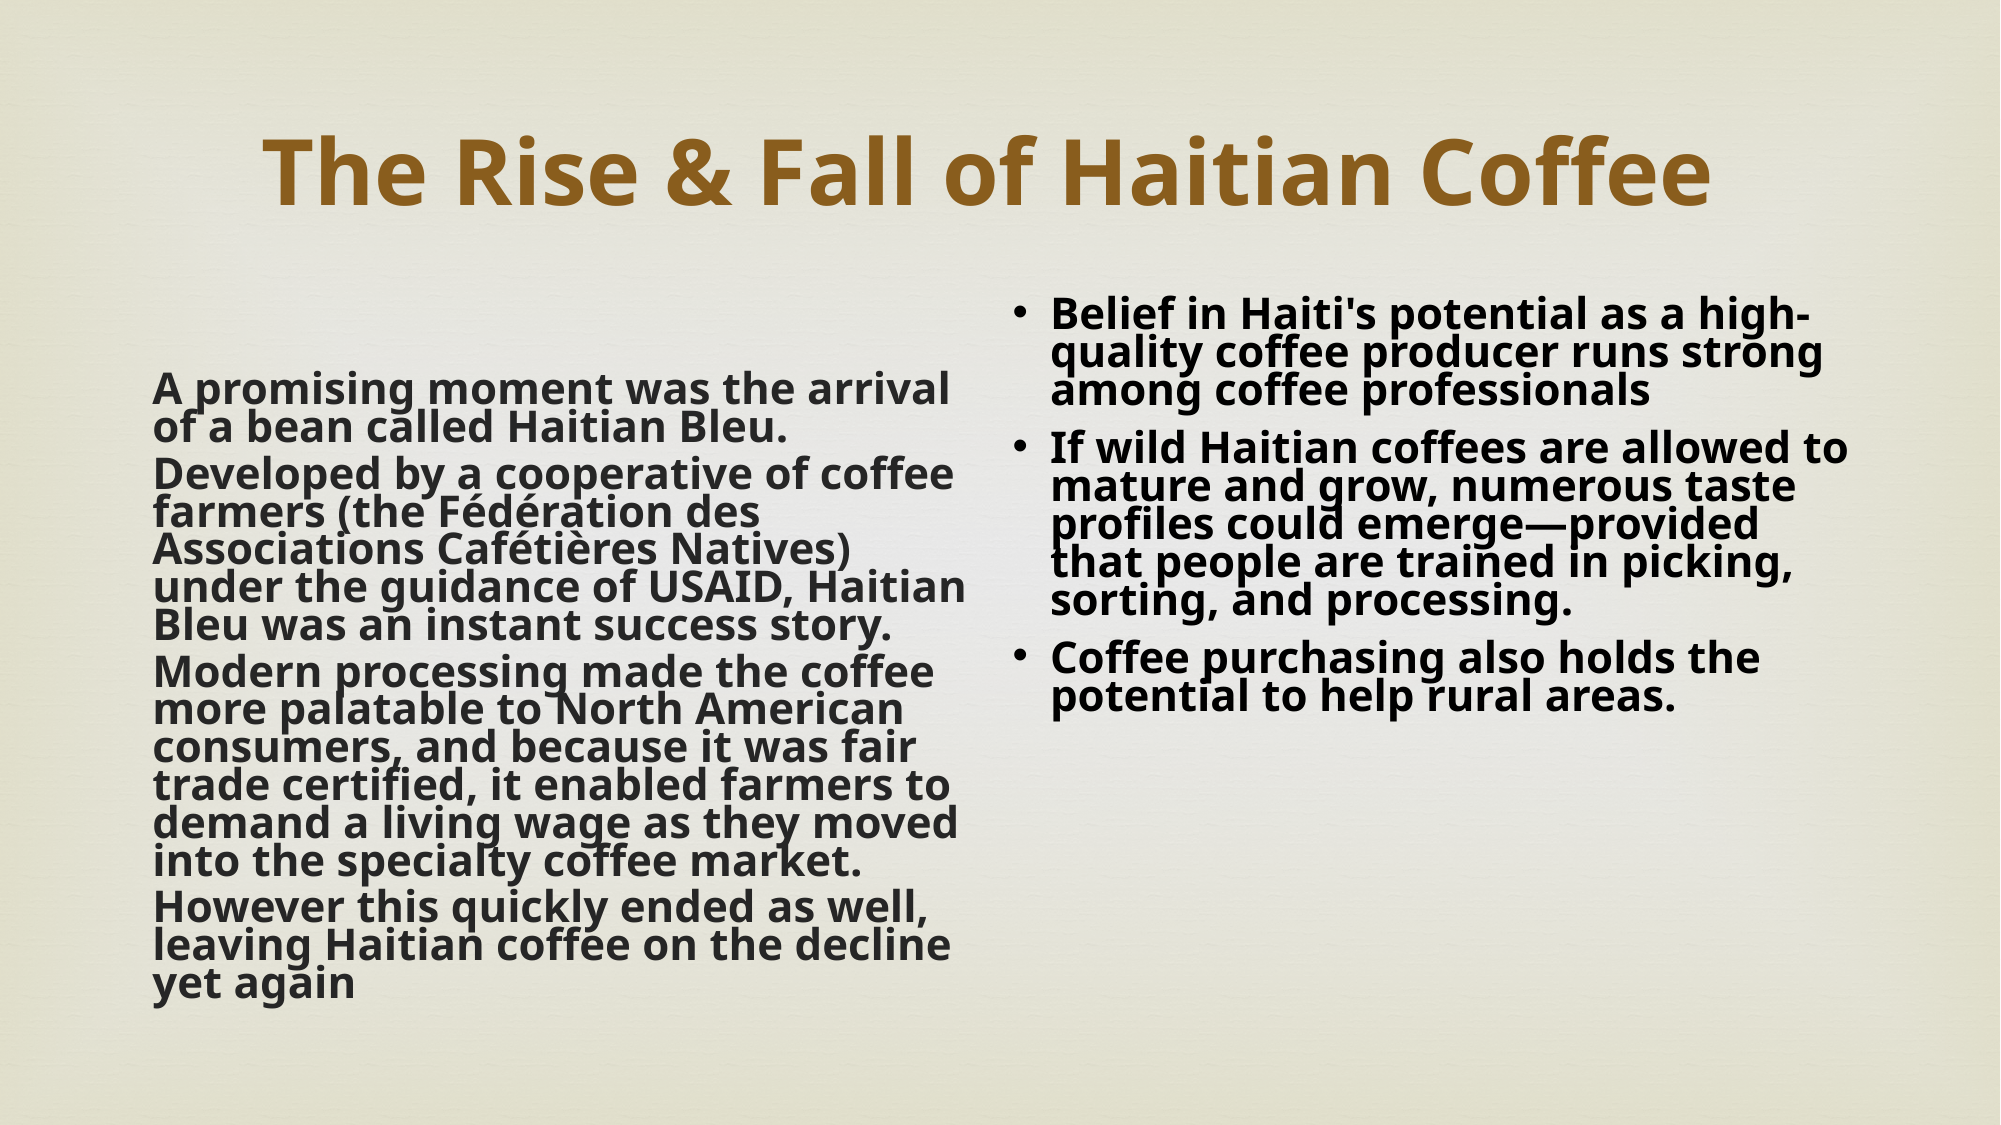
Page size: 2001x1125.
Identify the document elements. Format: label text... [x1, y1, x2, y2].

text_box Belief in Haiti's potential as a high-quality coffee producer runs strong among coffee professionals If wild Haitian coffees are allowed to mature and grow, numerous taste profiles could emerge—provided that people are trained in picking, sorting, and processing. Coffee purchasing also holds the potential to help rural areas. [1012, 299, 1863, 1014]
list A promising moment was the arrival of a bean called Haitian Bleu. Developed by a cooperative of coffee farmers (the Fédération des Associations Cafétières Natives) under the guidance of USAID, Haitian Bleu was an instant success story. Modern processing made the coffee more palatable to North American consumers, and because it was fair trade certified, it enabled farmers to demand a living wage as they moved into the specialty coffee market. However this quickly ended as well, leaving Haitian coffee on the decline yet again [137, 299, 988, 1014]
title The Rise & Fall of Haitian Coffee [137, 59, 1863, 278]
